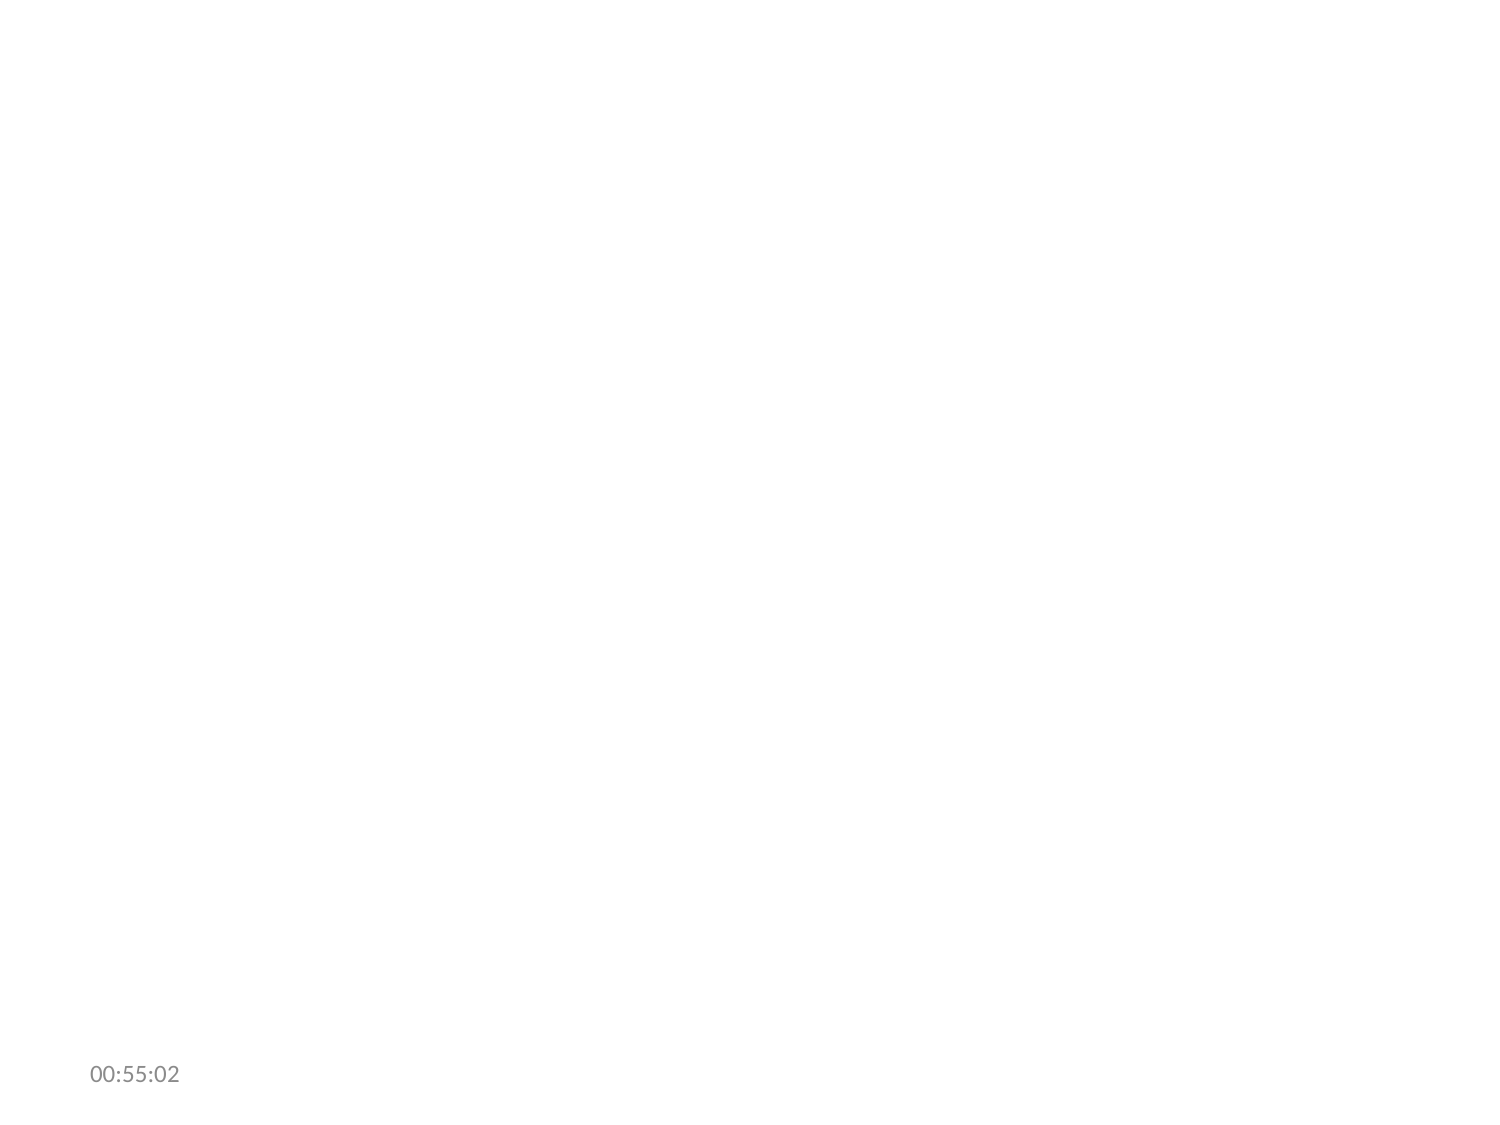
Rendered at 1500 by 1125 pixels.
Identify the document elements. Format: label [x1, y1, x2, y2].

slide_number [75, 1042, 425, 1103]
